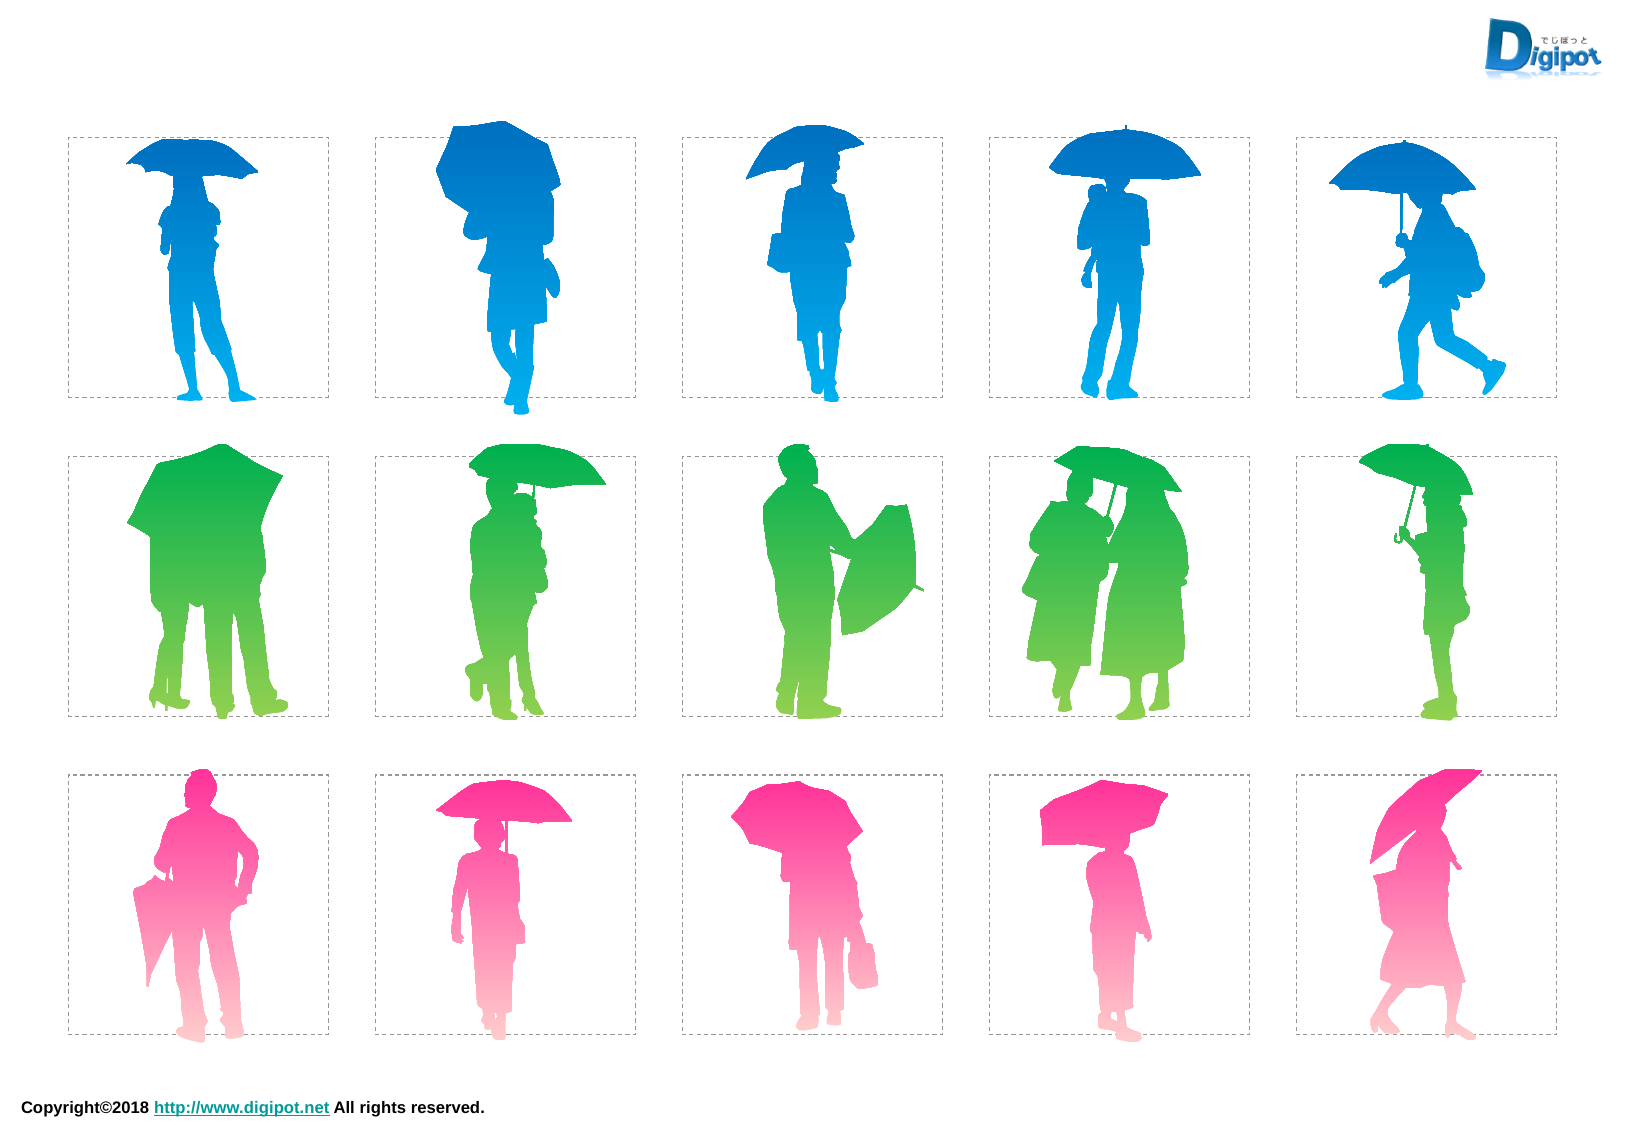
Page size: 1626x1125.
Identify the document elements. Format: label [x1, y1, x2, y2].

text_box [1048, 124, 1202, 401]
text_box [1022, 446, 1189, 721]
text_box [133, 769, 259, 1043]
text_box [435, 120, 562, 415]
text_box [763, 444, 924, 720]
text_box [1329, 139, 1506, 401]
text_box [436, 780, 573, 1041]
text_box [1369, 769, 1483, 1041]
text_box [127, 444, 288, 720]
text_box [465, 444, 606, 721]
text_box [1040, 780, 1169, 1043]
text_box [745, 124, 865, 403]
text_box [731, 781, 879, 1031]
picture [1485, 18, 1602, 82]
text_box [1358, 444, 1474, 721]
text_box [125, 139, 259, 403]
